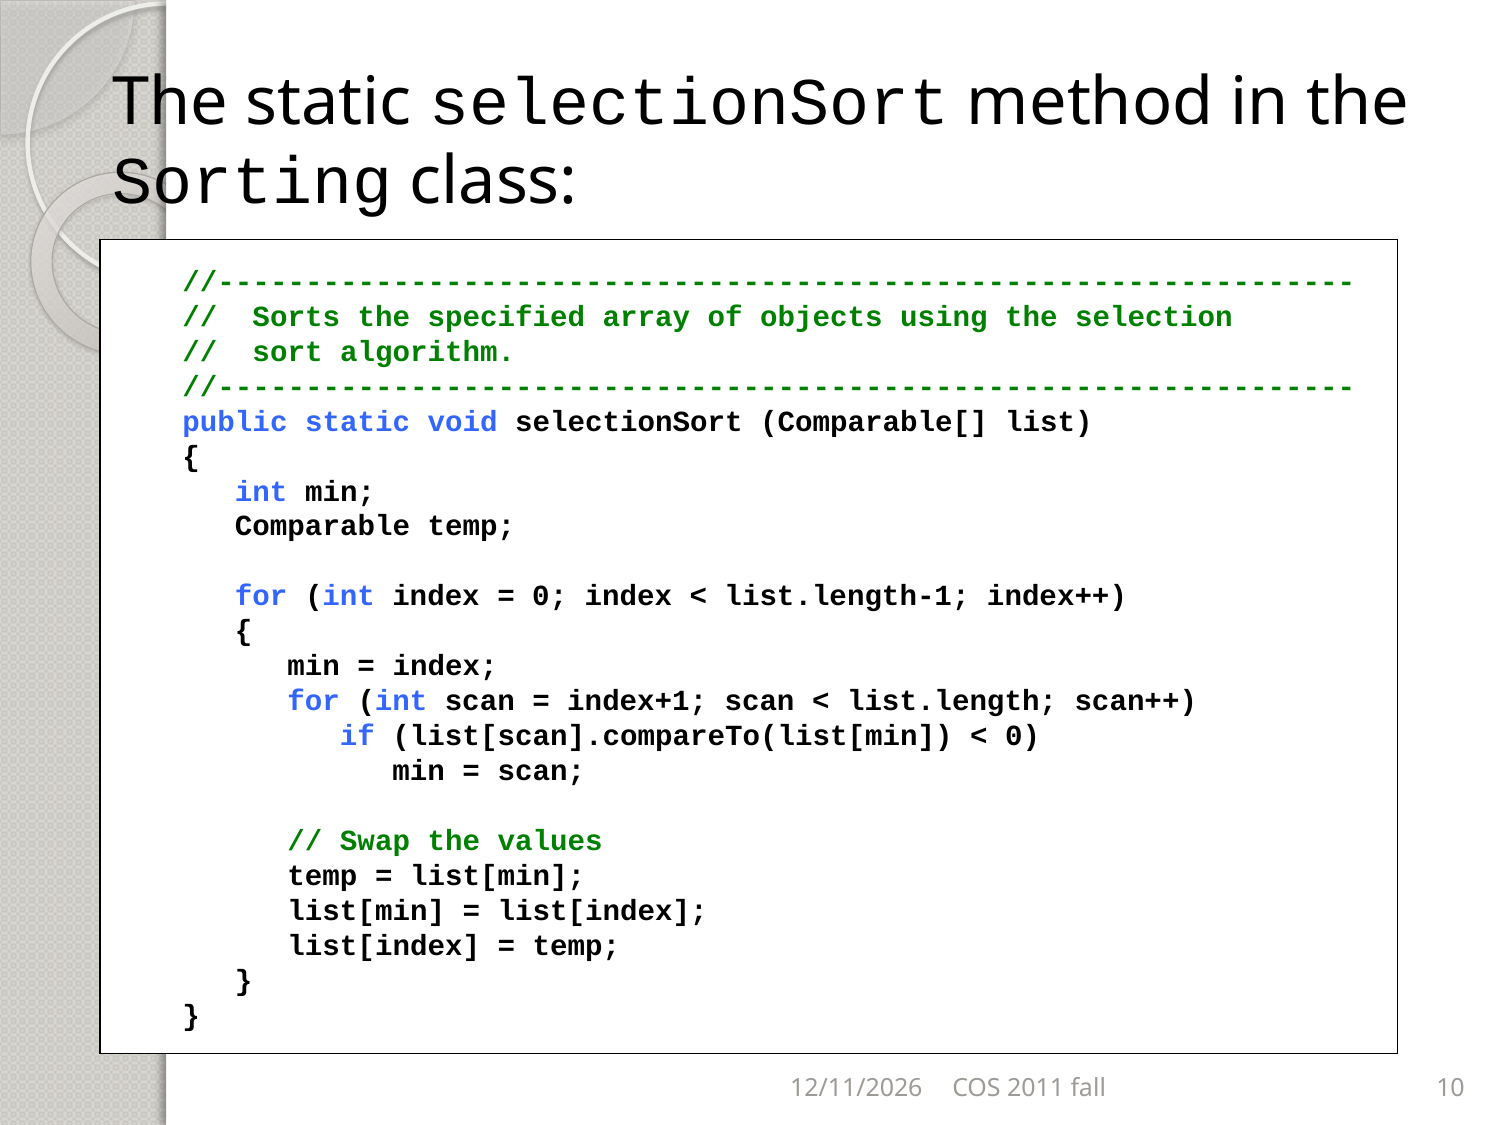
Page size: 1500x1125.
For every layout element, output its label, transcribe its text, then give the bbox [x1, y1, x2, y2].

footer COS 2011 fall [937, 1034, 1413, 1113]
slide_number 10 [1413, 1034, 1488, 1113]
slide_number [587, 1054, 937, 1113]
list The static selectionSort method in the Sorting class: [37, 50, 1475, 238]
text_box //----------------------------------------------------------------- // Sorts the specified array of objects using the selection // sort algorithm. //----------------------------------------------------------------- public static void selectionSort (Comparable[] list) { int min; Comparable temp; for (int index = 0; index < list.length-1; index++) { min = index; for (int scan = index+1; scan < list.length; scan++) if (list[scan].compareTo(list[min]) < 0) min = scan; // Swap the values temp = list[min]; list[min] = list[index]; list[index] = temp; } } [99, 239, 1398, 1054]
